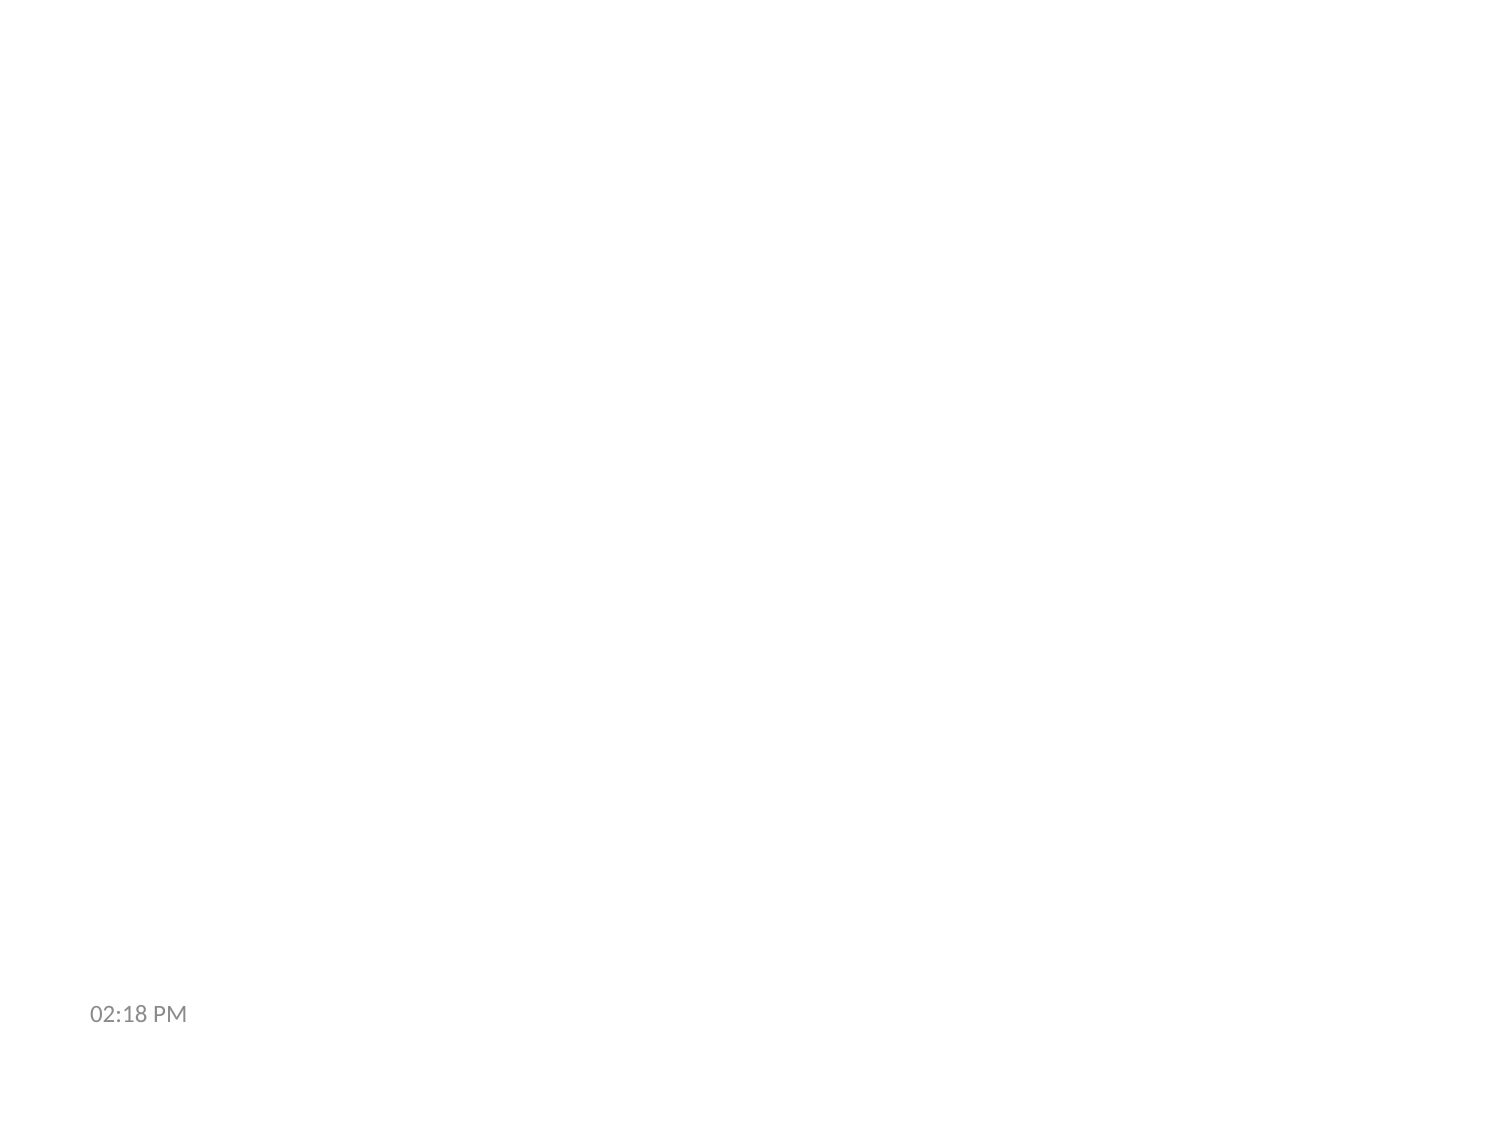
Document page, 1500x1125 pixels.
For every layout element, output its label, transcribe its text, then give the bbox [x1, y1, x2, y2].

text_box 3:35 PM [75, 982, 425, 1043]
